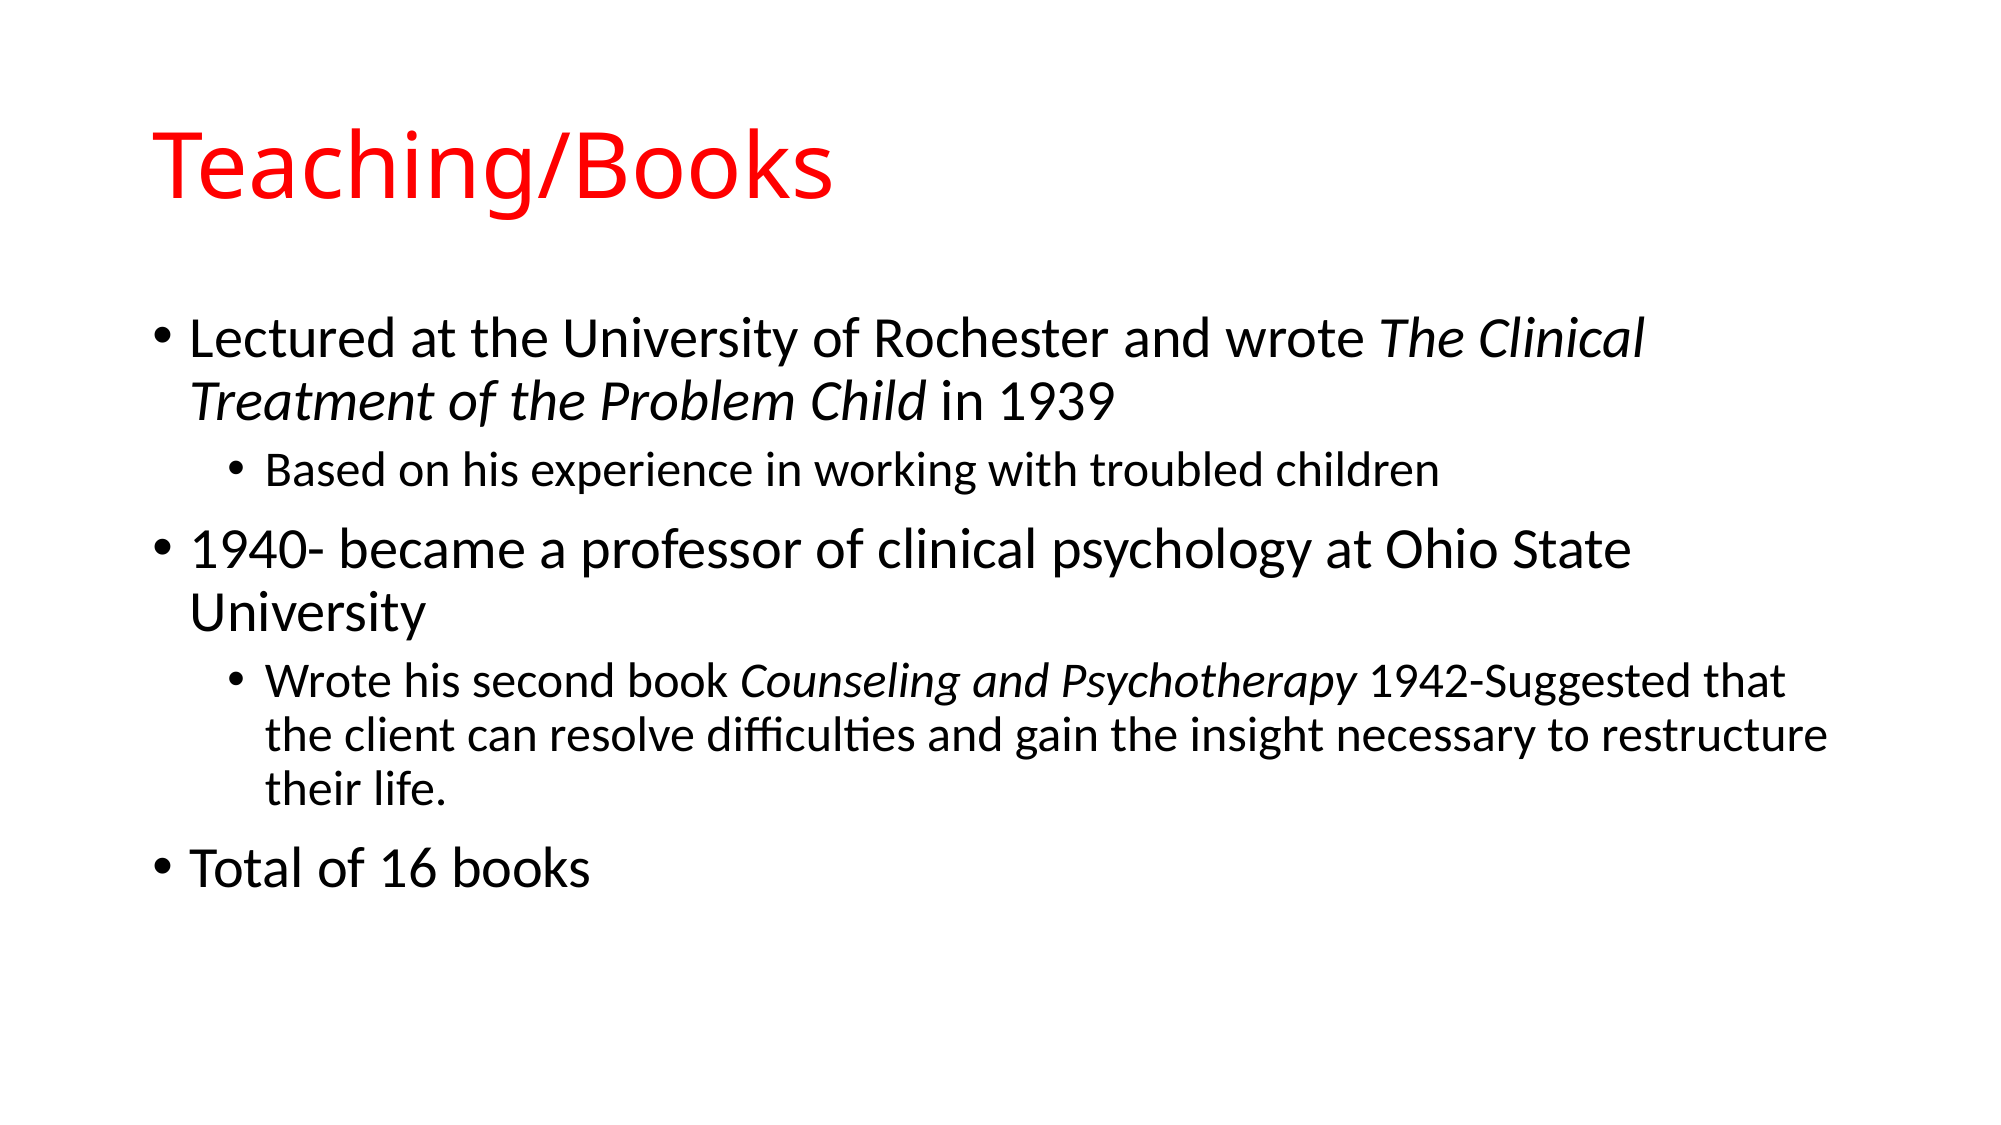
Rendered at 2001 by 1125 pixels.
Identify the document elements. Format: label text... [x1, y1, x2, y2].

list Lectured at the University of Rochester and wrote The Clinical Treatment of the Problem Child in 1939 Based on his experience in working with troubled children 1940- became a professor of clinical psychology at Ohio State University Wrote his second book Counseling and Psychotherapy 1942-Suggested that the client can resolve difficulties and gain the insight necessary to restructure their life. Total of 16 books [137, 299, 1863, 1014]
title Teaching/Books [137, 59, 1863, 278]
